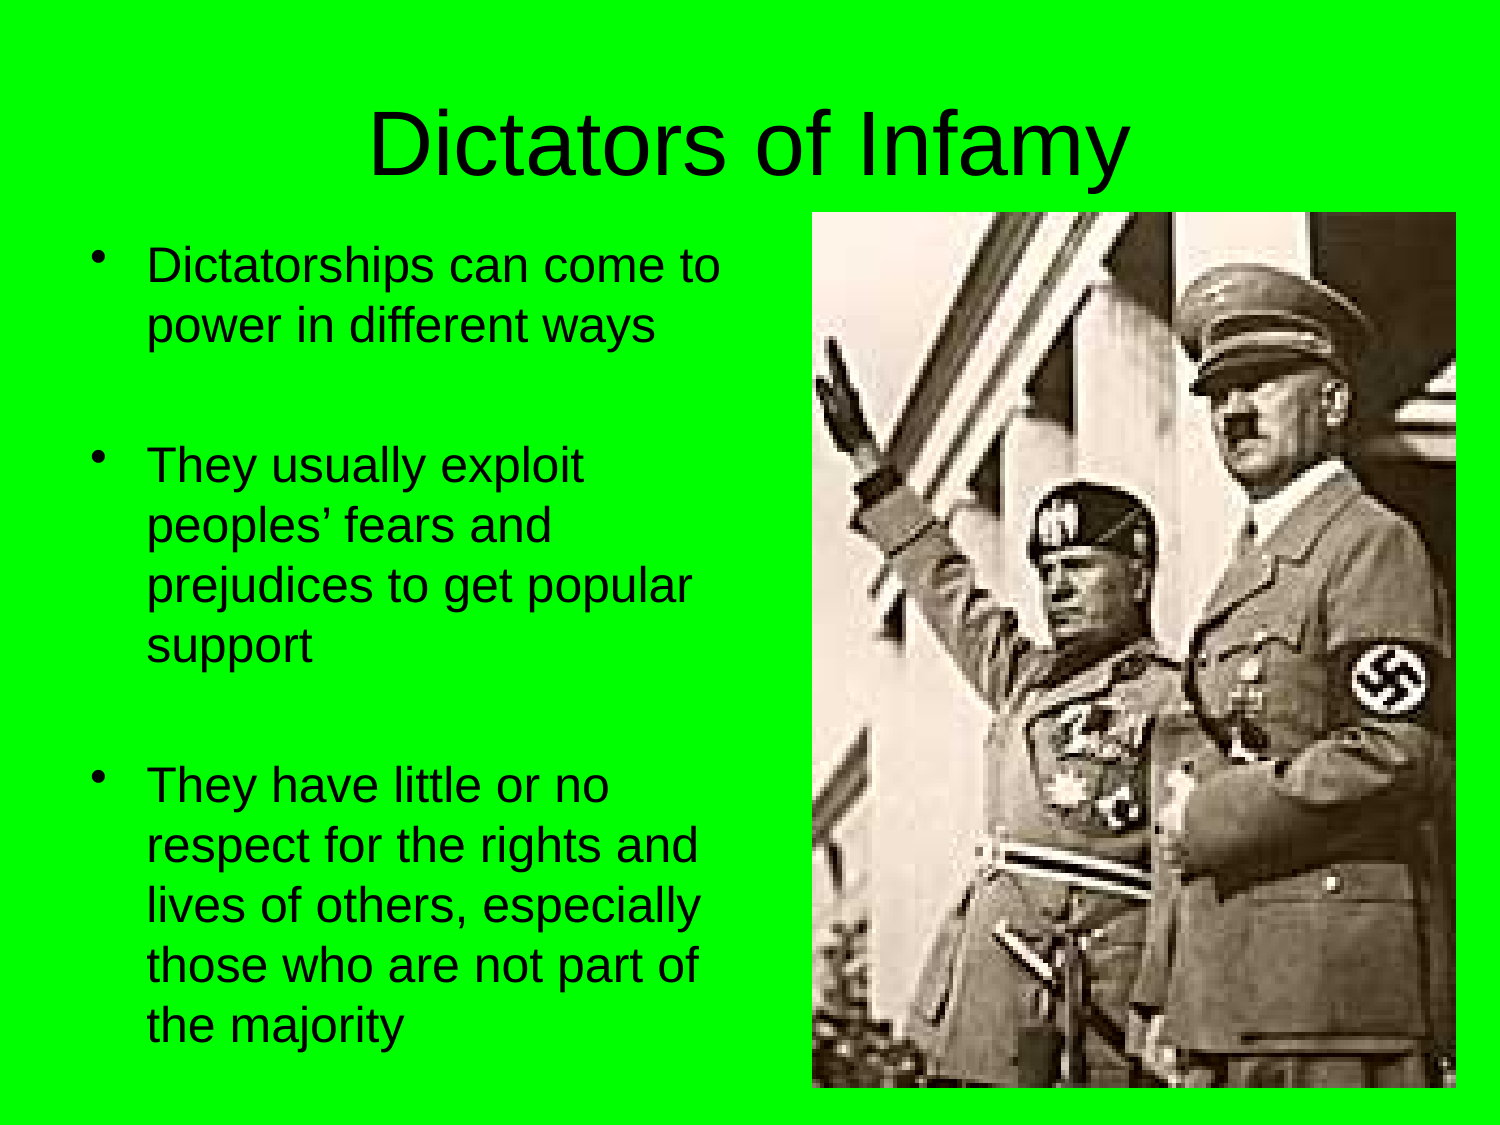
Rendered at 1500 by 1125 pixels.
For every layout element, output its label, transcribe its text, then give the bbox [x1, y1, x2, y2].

picture [812, 212, 1456, 1088]
list Dictatorships can come to power in different ways They usually exploit peoples’ fears and prejudices to get popular support They have little or no respect for the rights and lives of others, especially those who are not part of the majority [75, 224, 738, 1125]
title Dictators of Infamy [75, 45, 1425, 233]
